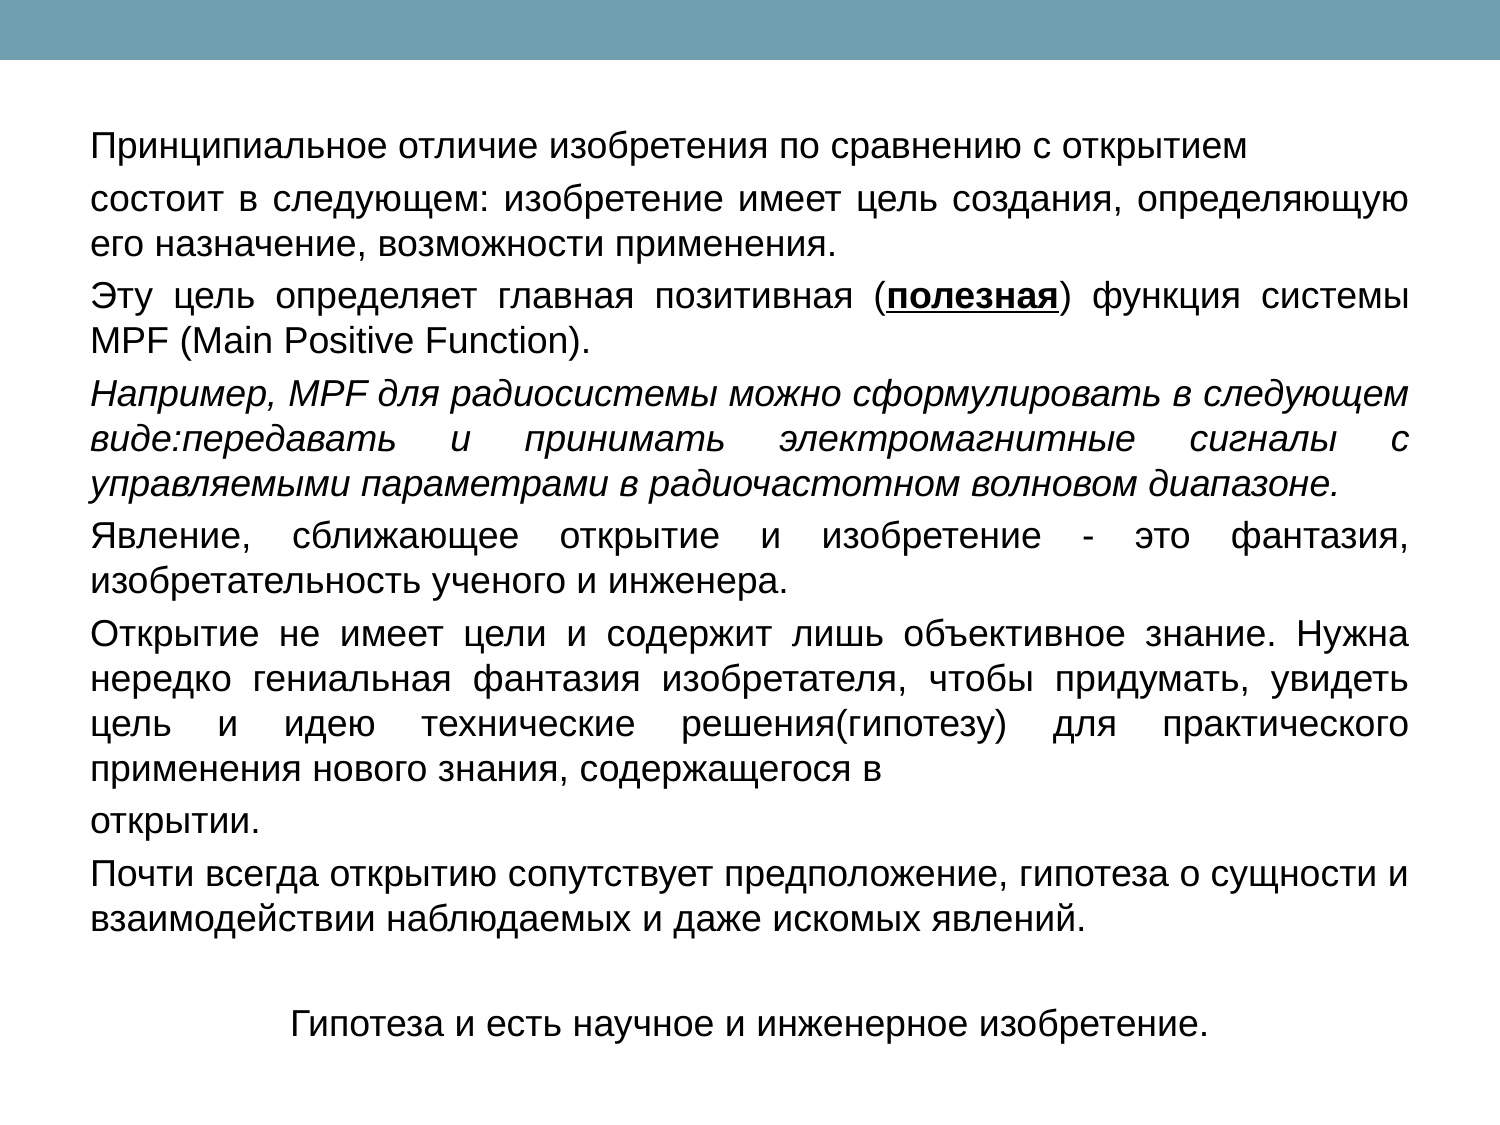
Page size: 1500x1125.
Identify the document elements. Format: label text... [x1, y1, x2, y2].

list Принципиальное отличие изобретения по сравнению с открытием состоит в следующем: изобретение имеет цель создания, определяющую его назначение, возможности применения. Эту цель определяет главная позитивная (полезная) функция системы MPF (Main Positive Function). Например, MPF для радиосистемы можно сформулировать в следующем виде:передавать и принимать электромагнитные сигналы с управляемыми параметрами в радиочастотном волновом диапазоне. Явление, сближающее открытие и изобретение - это фантазия, изобретательность ученого и инженера. Открытие не имеет цели и содержит лишь объективное знание. Нужна нередко гениальная фантазия изобретателя, чтобы придумать, увидеть цель и идею технические решения(гипотезу) для практического применения нового знания, содержащегося в открытии. Почти всегда открытию сопутствует предположение, гипотеза о сущности и взаимодействии наблюдаемых и даже искомых явлений. Гипотеза и есть научное и инженерное изобретение. [75, 113, 1425, 1063]
